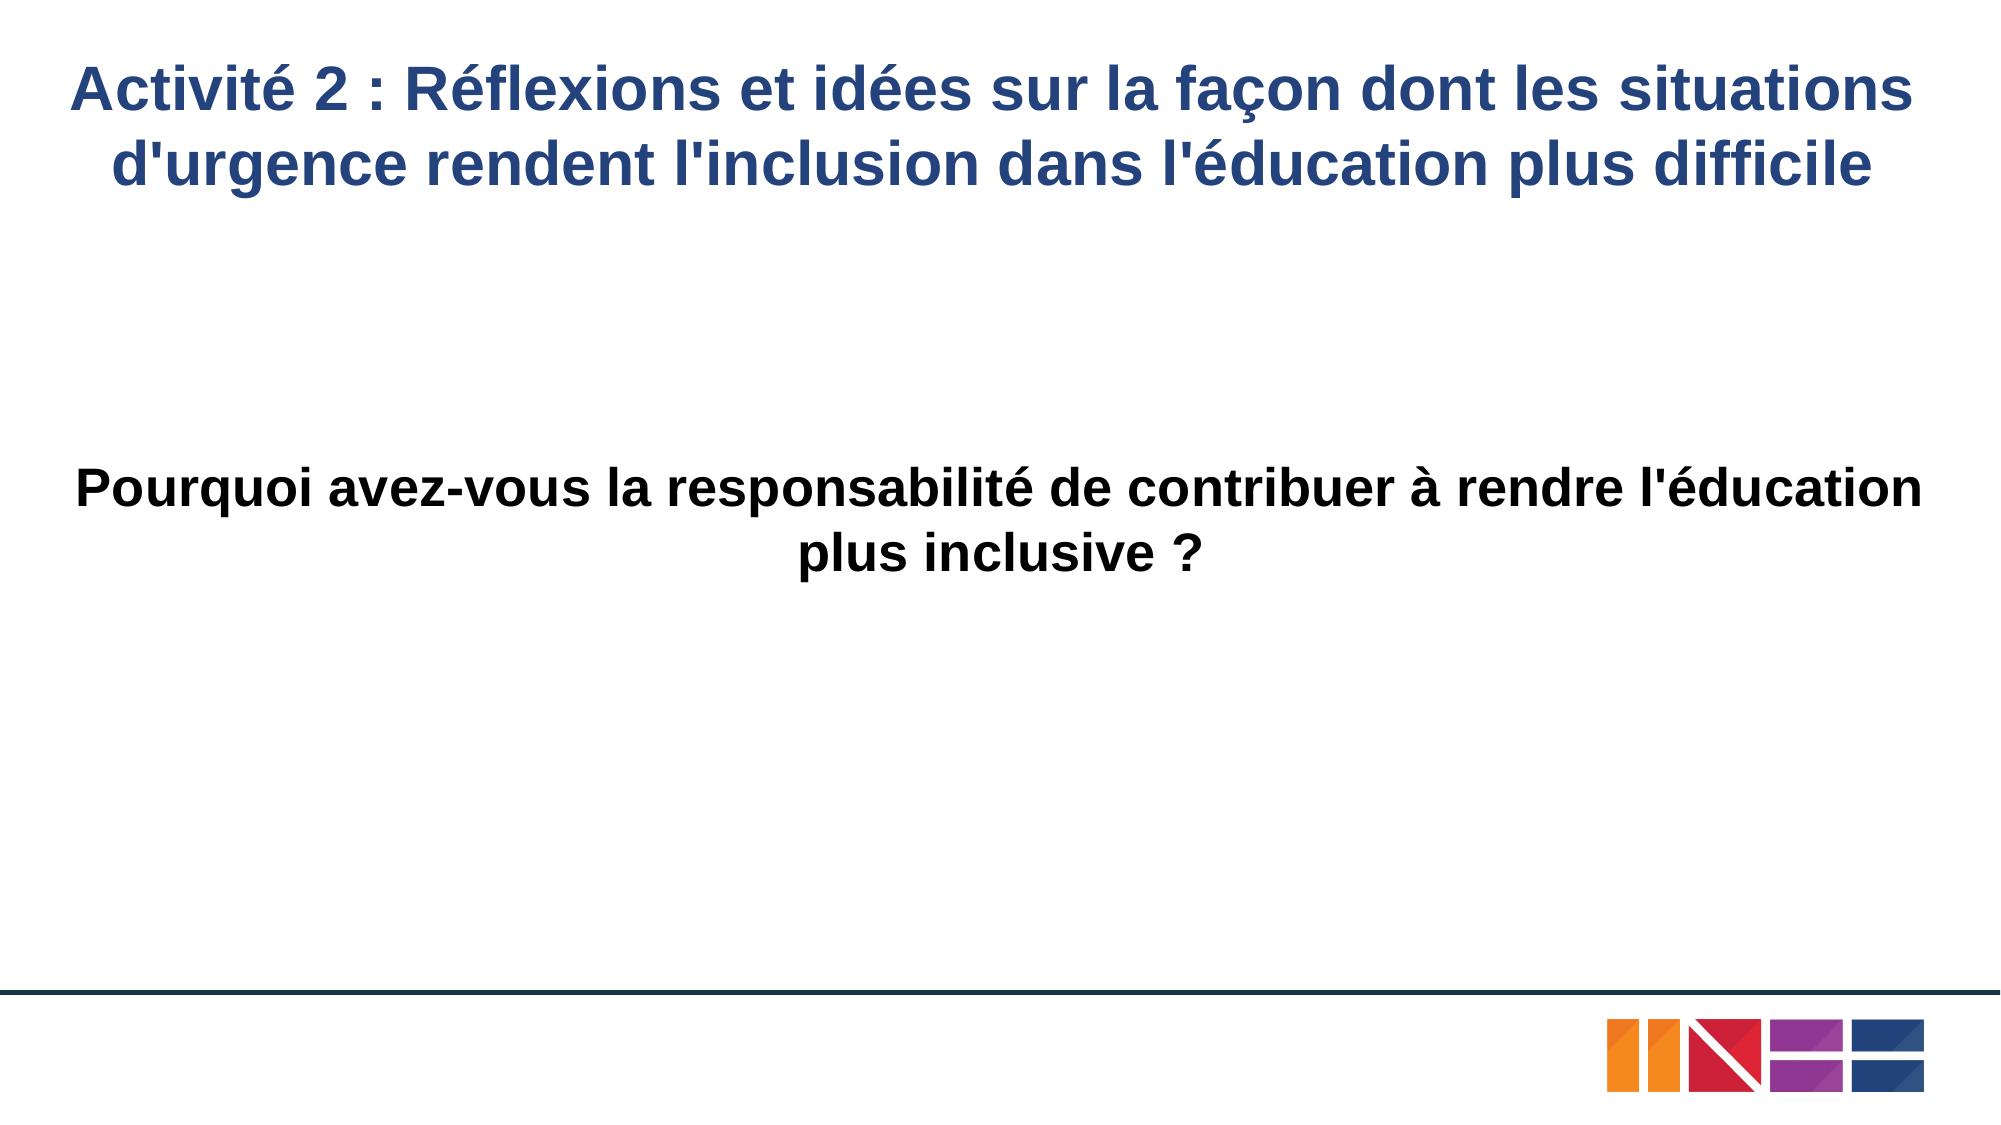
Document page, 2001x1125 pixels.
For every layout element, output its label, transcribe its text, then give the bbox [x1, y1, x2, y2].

title Activité 2 : Réflexions et idées sur la façon dont les situations d'urgence rendent l'inclusion dans l'éducation plus difficile [31, 28, 1957, 145]
list Pourquoi avez-vous la responsabilité de contribuer à rendre l'éducation plus inclusive ? [31, 172, 1971, 974]
picture [1607, 1019, 1924, 1092]
